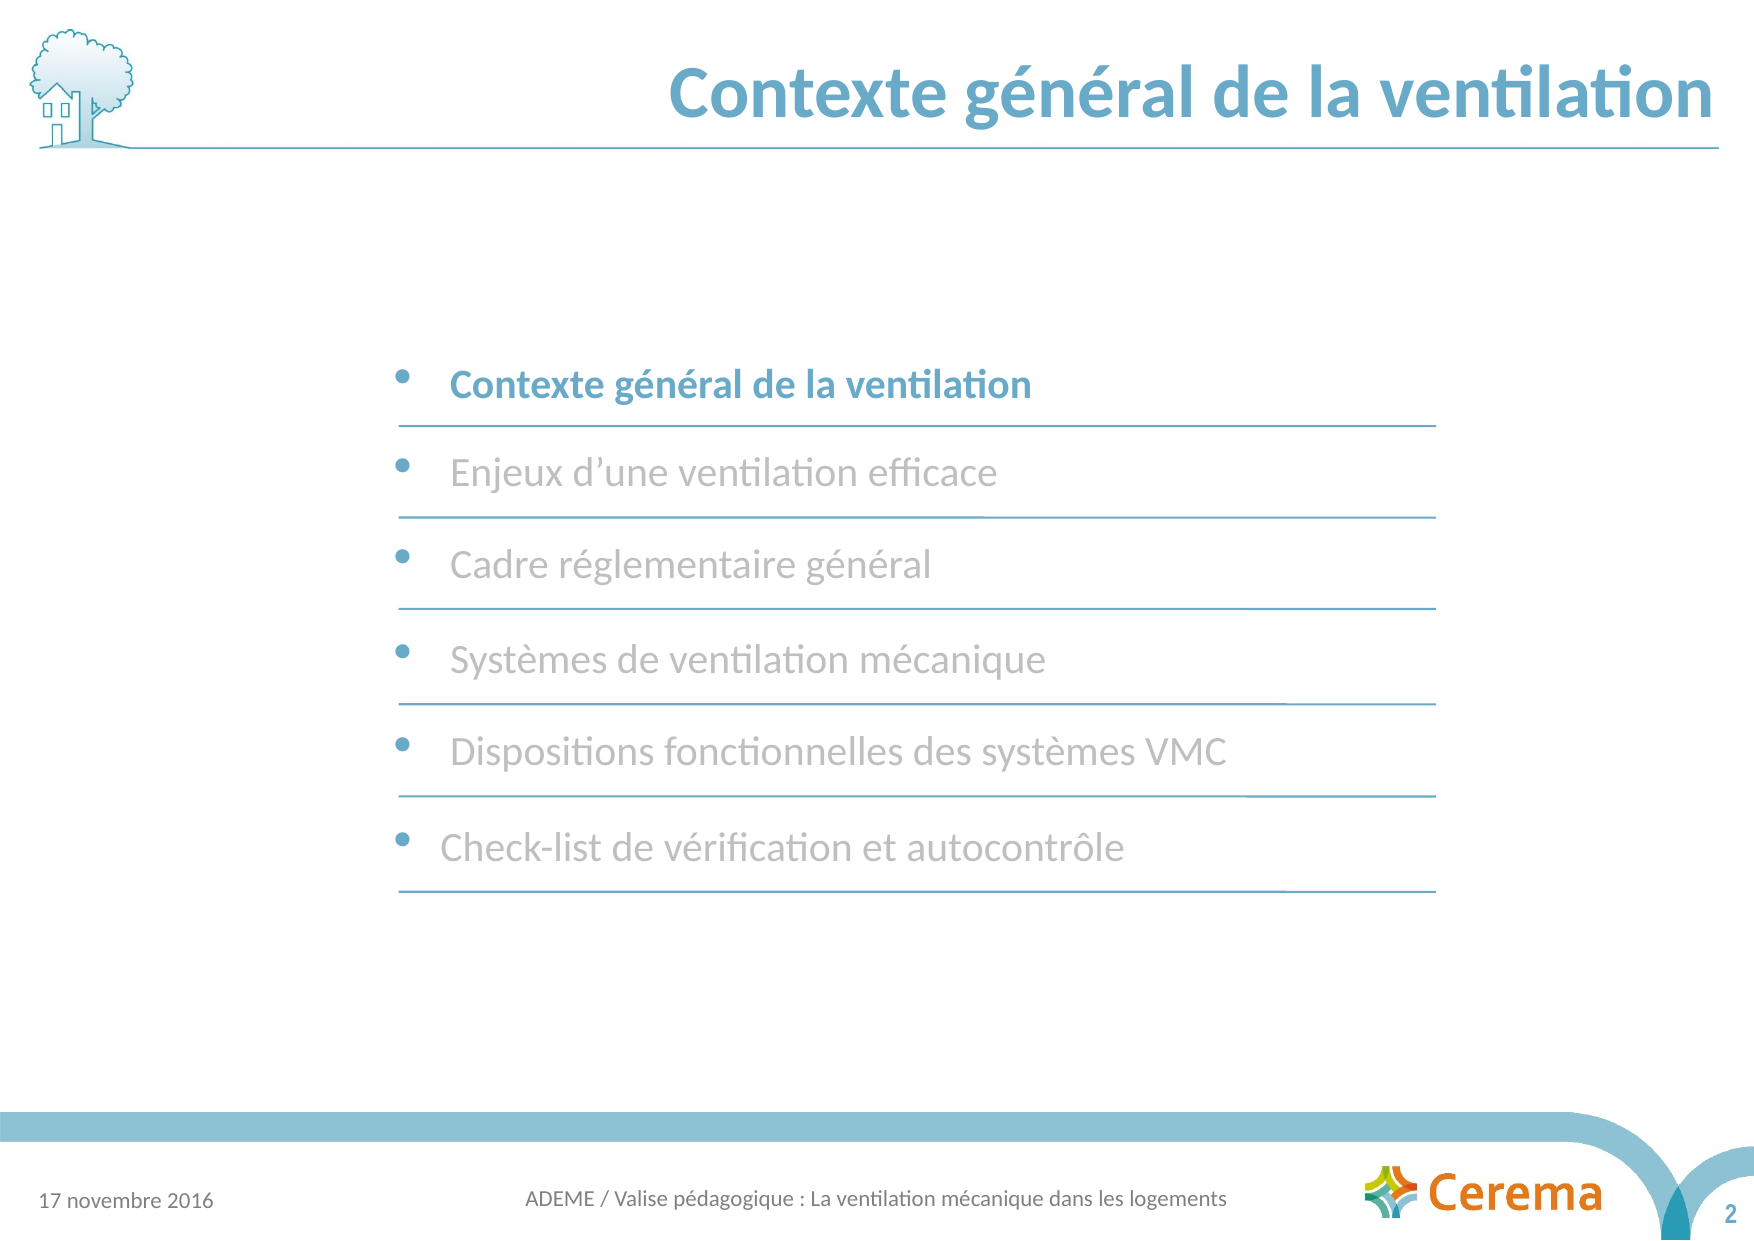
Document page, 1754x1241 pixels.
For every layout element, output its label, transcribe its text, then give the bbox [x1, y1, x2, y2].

text_box Contexte général de la ventilation [380, 349, 1419, 415]
text_box Systèmes de ventilation mécanique [380, 624, 1419, 690]
text_box Dispositions fonctionnelles des systèmes VMC [380, 716, 1419, 782]
text_box Contexte général de la ventilation [265, 35, 1731, 136]
picture [29, 29, 1719, 149]
text_box Enjeux d’une ventilation efficace [380, 437, 1419, 503]
text_box Check-list de vérification et autocontrôle [380, 812, 1419, 877]
picture [0, 1112, 1754, 1240]
text_box Cadre réglementaire général [380, 529, 1419, 594]
